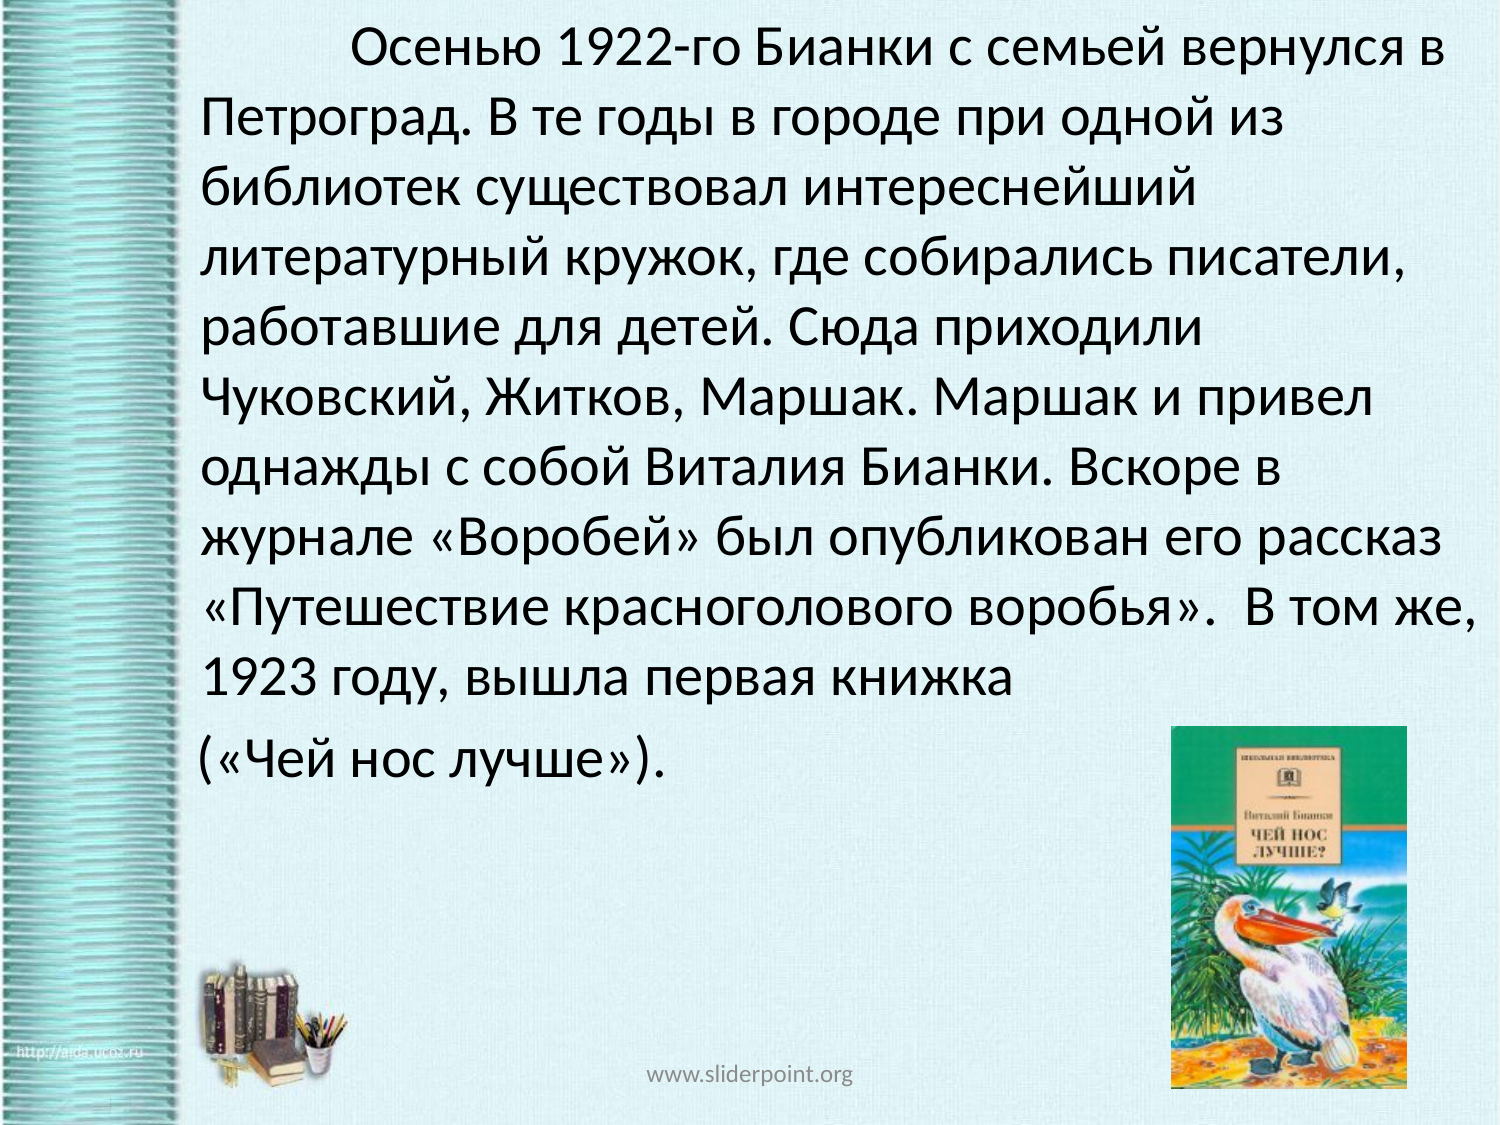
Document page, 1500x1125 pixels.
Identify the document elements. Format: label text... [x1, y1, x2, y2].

picture [0, 0, 1500, 1125]
text_box Осенью 1922-го Бианки с семьей вернулся в Петроград. В те годы в городе при одной из библиотек существовал интереснейший литературный кружок, где собирались писатели, работавшие для детей. Сюда приходили Чуковский, Житков, Маршак. Маршак и привел однажды с собой Виталия Бианки. Вскоре в журнале «Воробей» был опубликован его рассказ «Путешествие красноголового воробья». В том же, 1923 году, вышла первая книжка («Чей нос лучше»). [128, 0, 1500, 827]
footer www.sliderpoint.org [512, 1042, 988, 1103]
